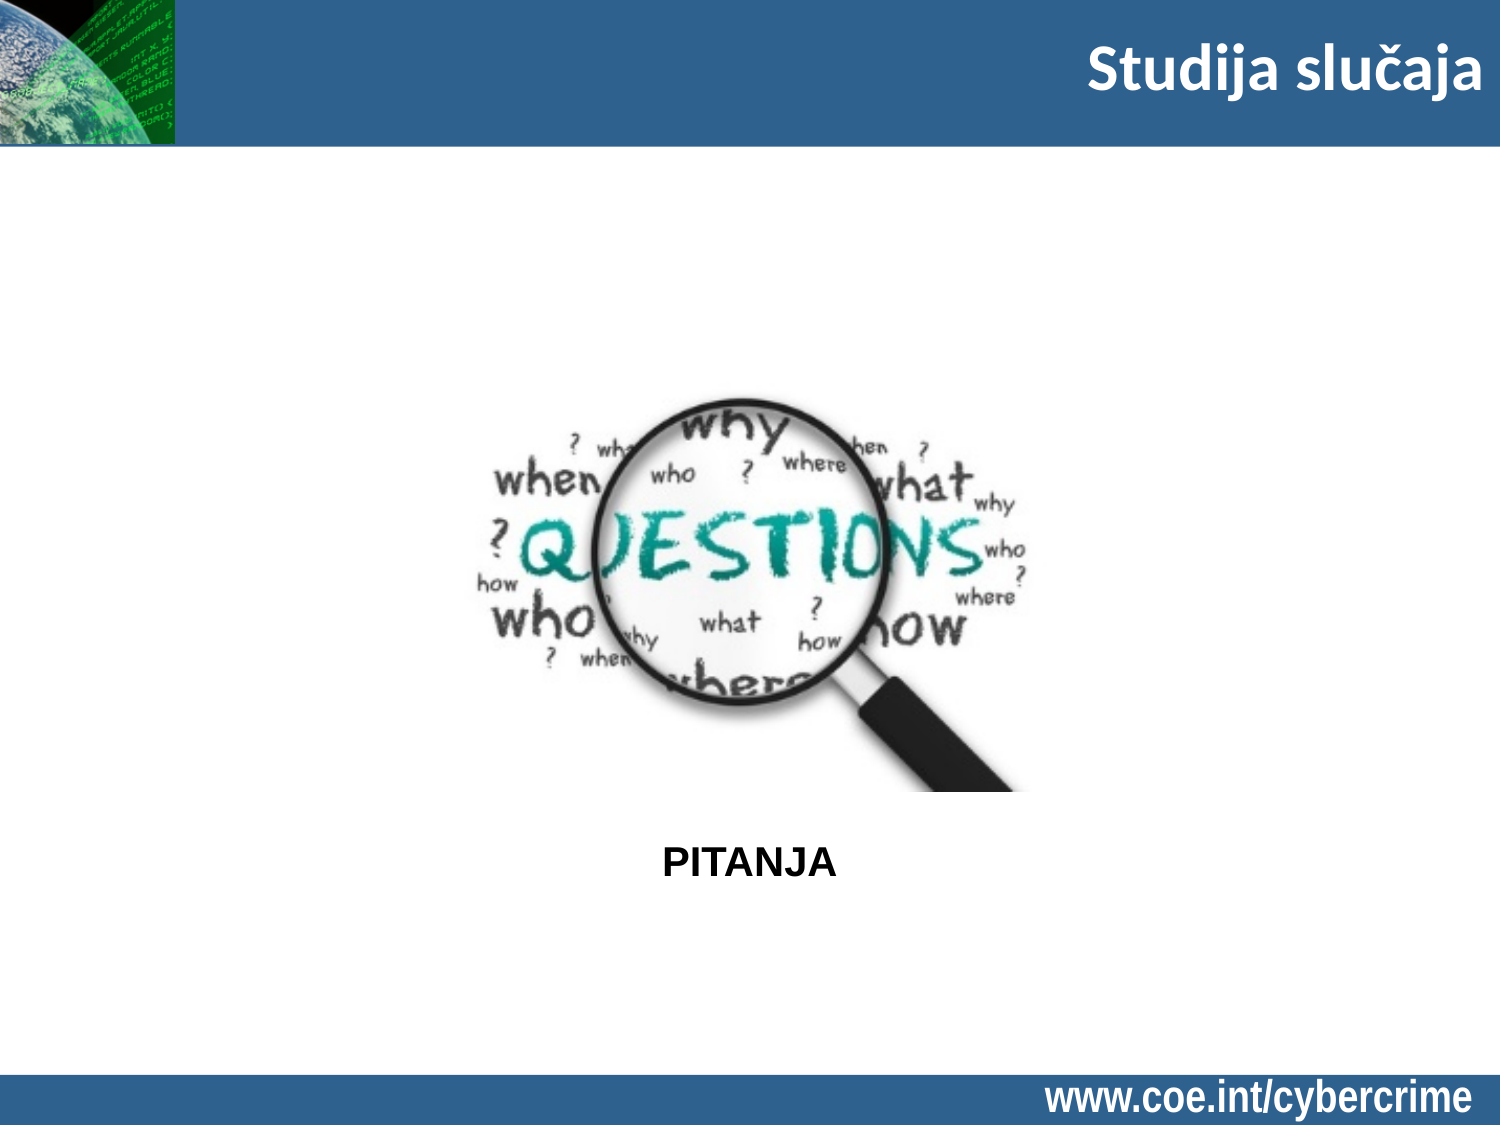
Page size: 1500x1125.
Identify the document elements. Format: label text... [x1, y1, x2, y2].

text_box Studija slučaja [177, 0, 1500, 149]
picture [443, 332, 1057, 793]
picture [0, 0, 175, 144]
text_box PITANJA [632, 827, 868, 892]
text_box www.coe.int/cybercrime [1030, 1059, 1500, 1125]
text_box [0, 1073, 1030, 1125]
